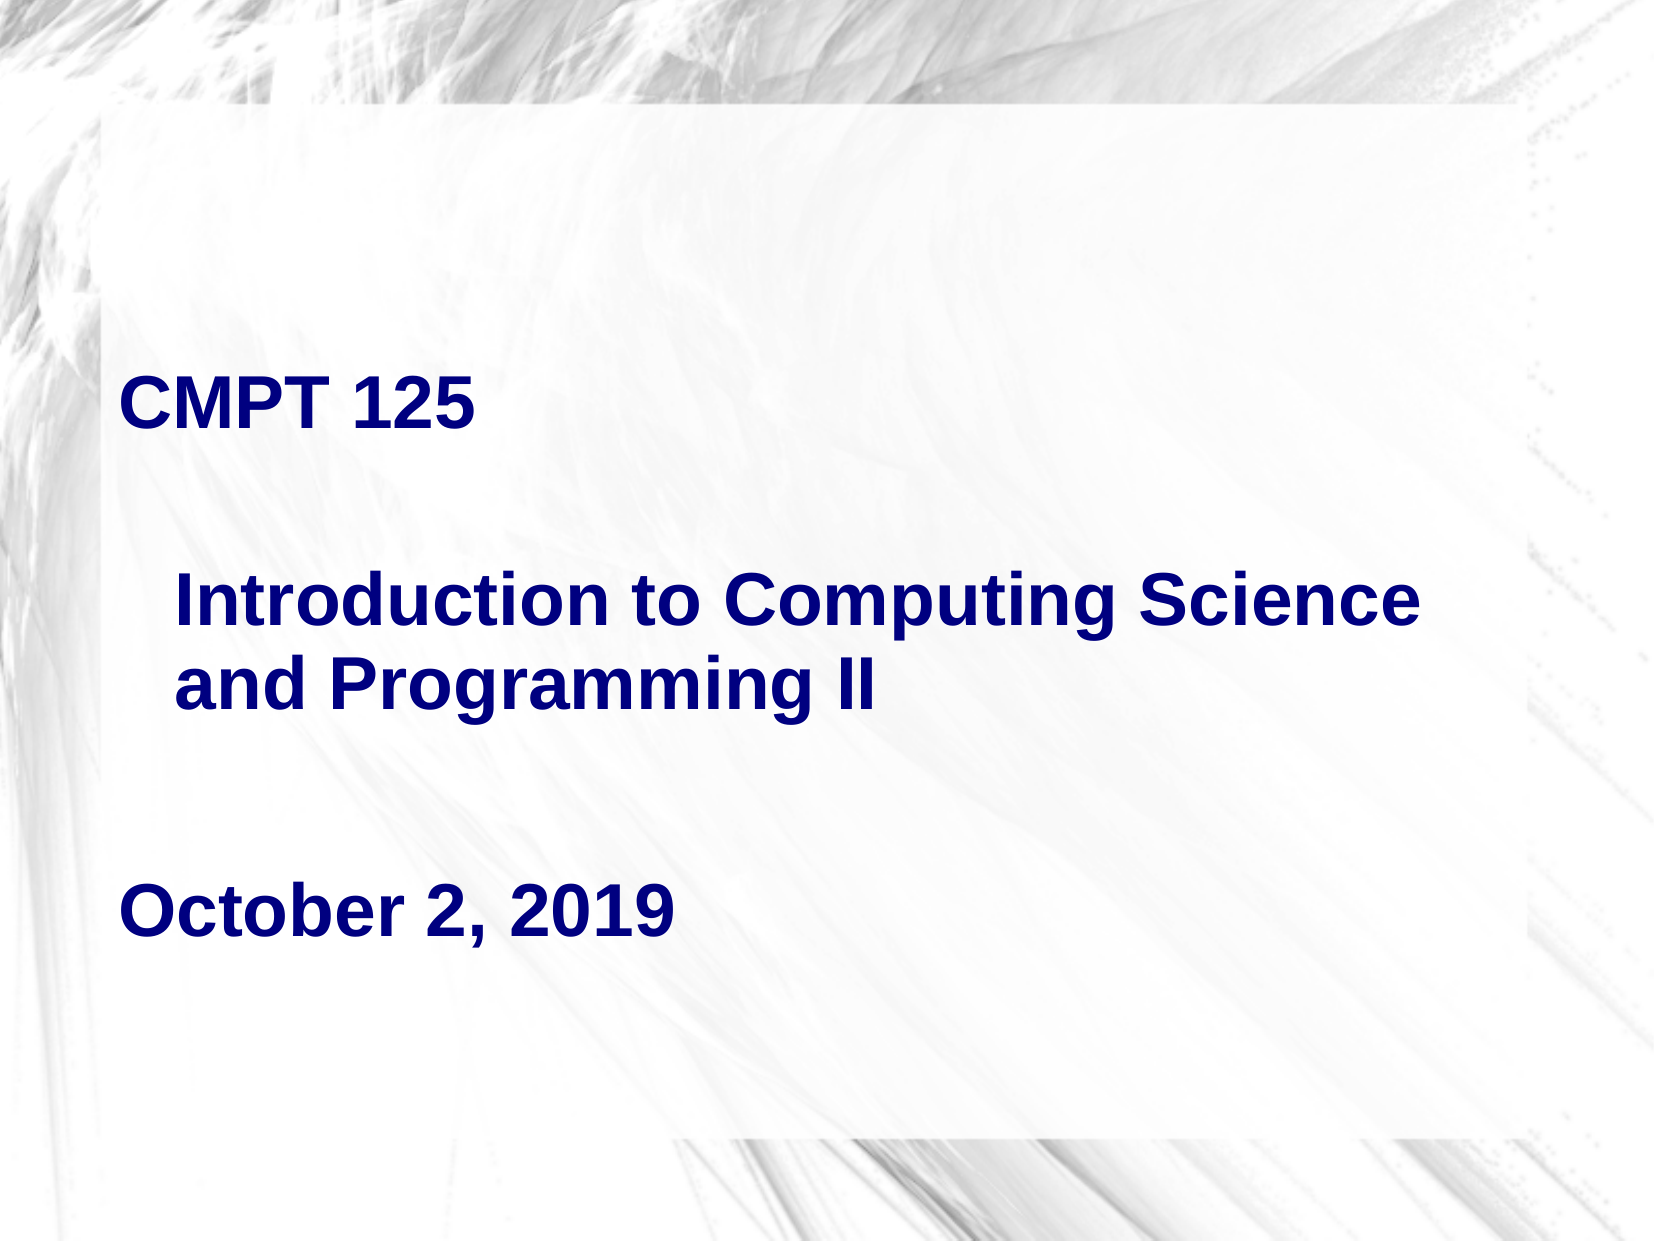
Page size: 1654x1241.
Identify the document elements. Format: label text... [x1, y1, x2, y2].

picture [0, 0, 1654, 1241]
list CMPT 125 Introduction to Computing Science and Programming II October 2, 2019 [118, 236, 1571, 1171]
